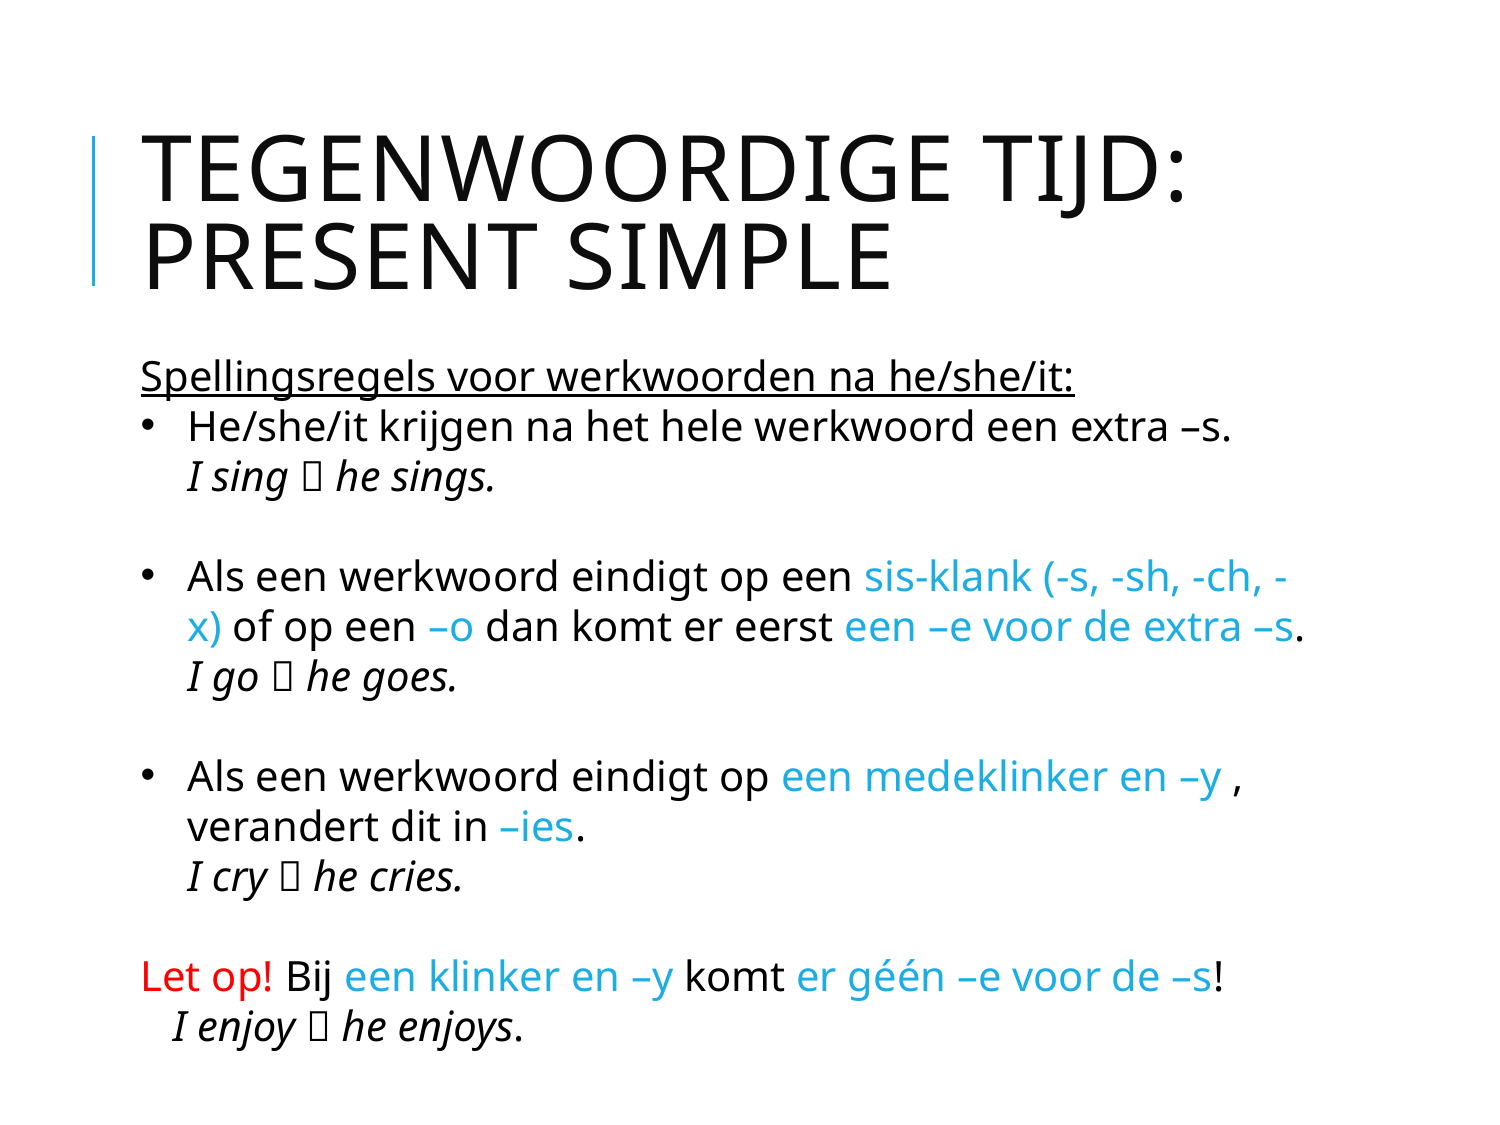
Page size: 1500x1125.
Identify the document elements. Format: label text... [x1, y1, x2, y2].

title Tegenwoordige tijd: present simple [126, 96, 1322, 341]
text_box Spellingsregels voor werkwoorden na he/she/it: He/she/it krijgen na het hele werkwoord een extra –s. I sing  he sings. Als een werkwoord eindigt op een sis-klank (-s, -sh, -ch, -x) of op een –o dan komt er eerst een –e voor de extra –s. I go  he goes. Als een werkwoord eindigt op een medeklinker en –y , verandert dit in –ies. I cry  he cries. Let op! Bij een klinker en –y komt er géén –e voor de –s! I enjoy  he enjoys. [125, 341, 1322, 1057]
